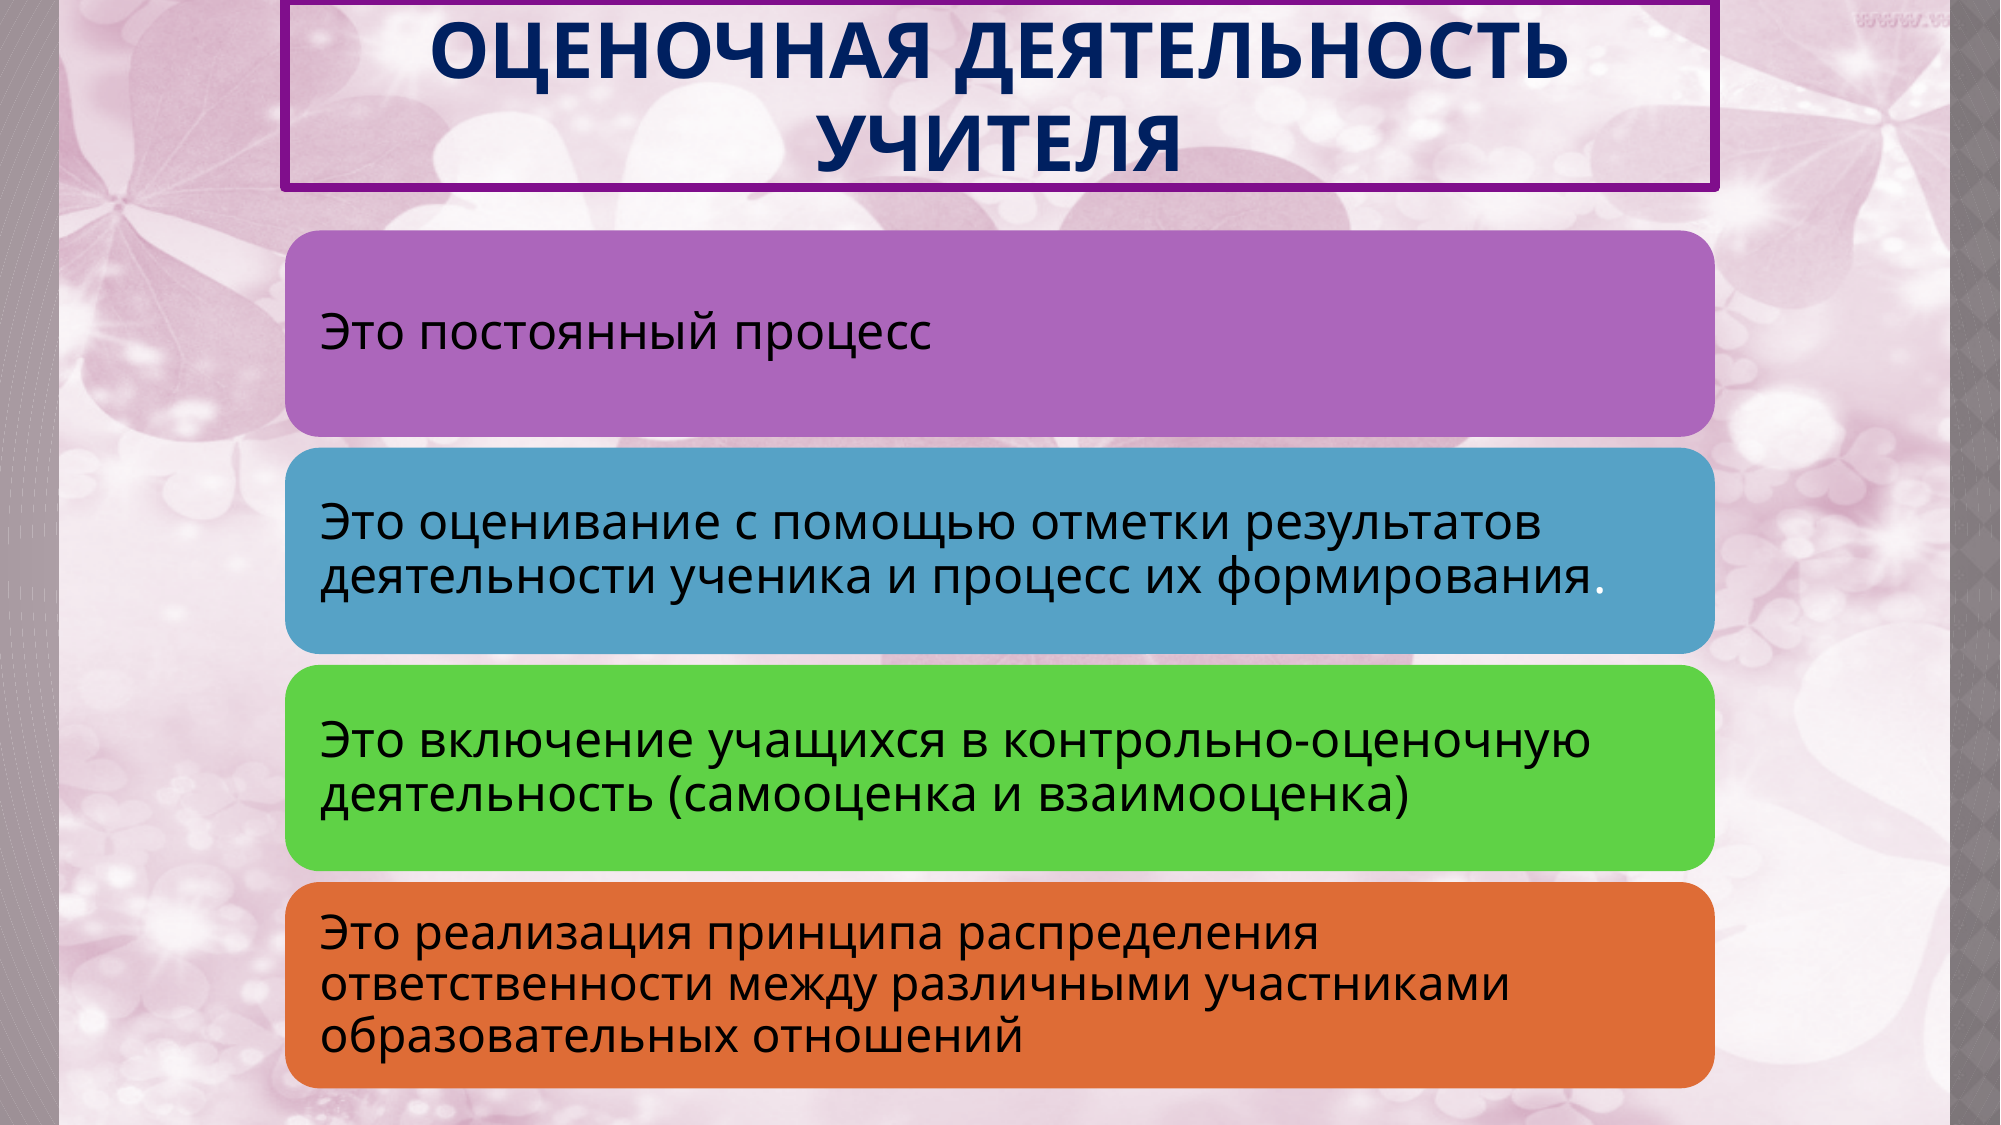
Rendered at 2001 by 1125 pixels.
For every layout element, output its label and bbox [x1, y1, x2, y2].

text_box [284, 228, 1716, 1091]
picture [58, 0, 1951, 1125]
